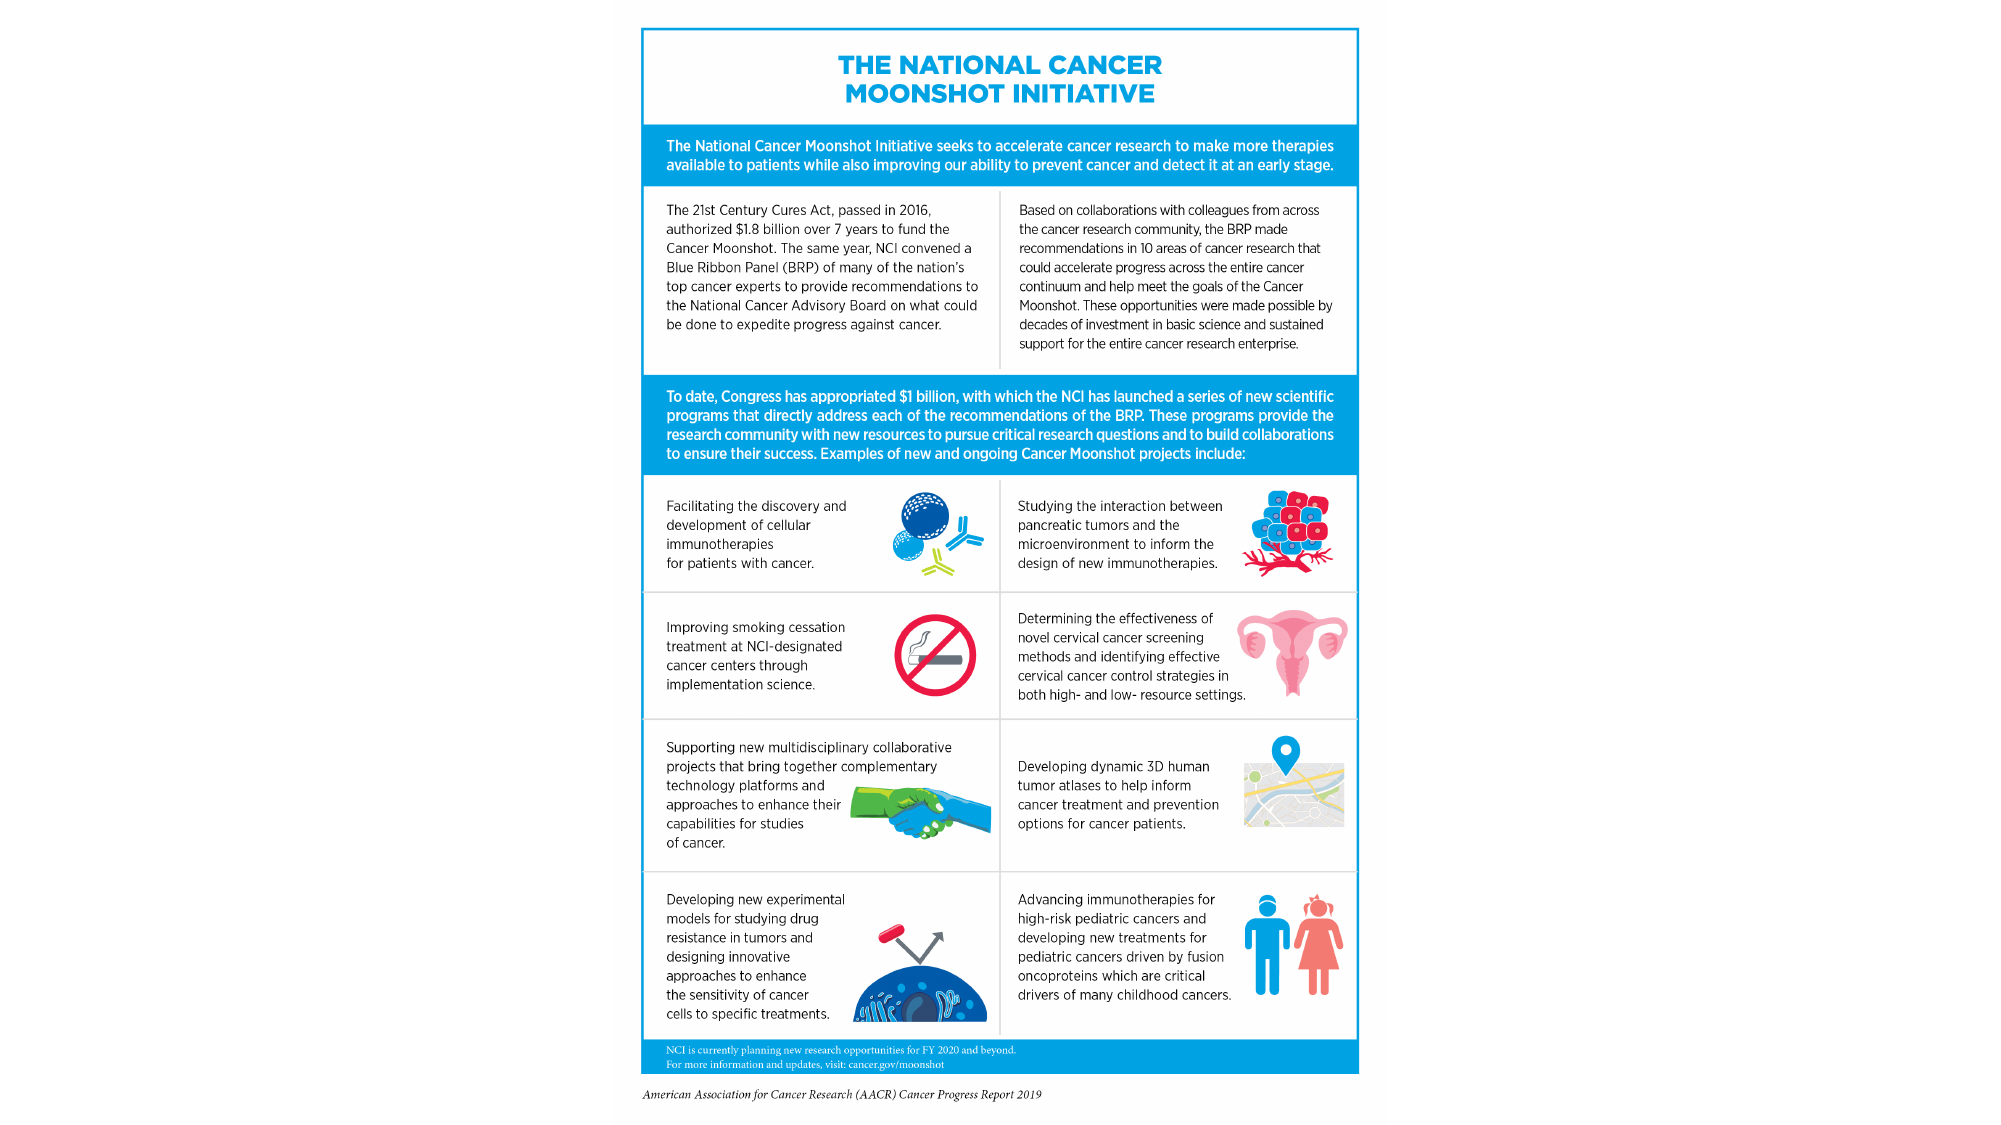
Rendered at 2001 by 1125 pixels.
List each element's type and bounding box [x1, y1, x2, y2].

picture [612, 0, 1388, 1125]
